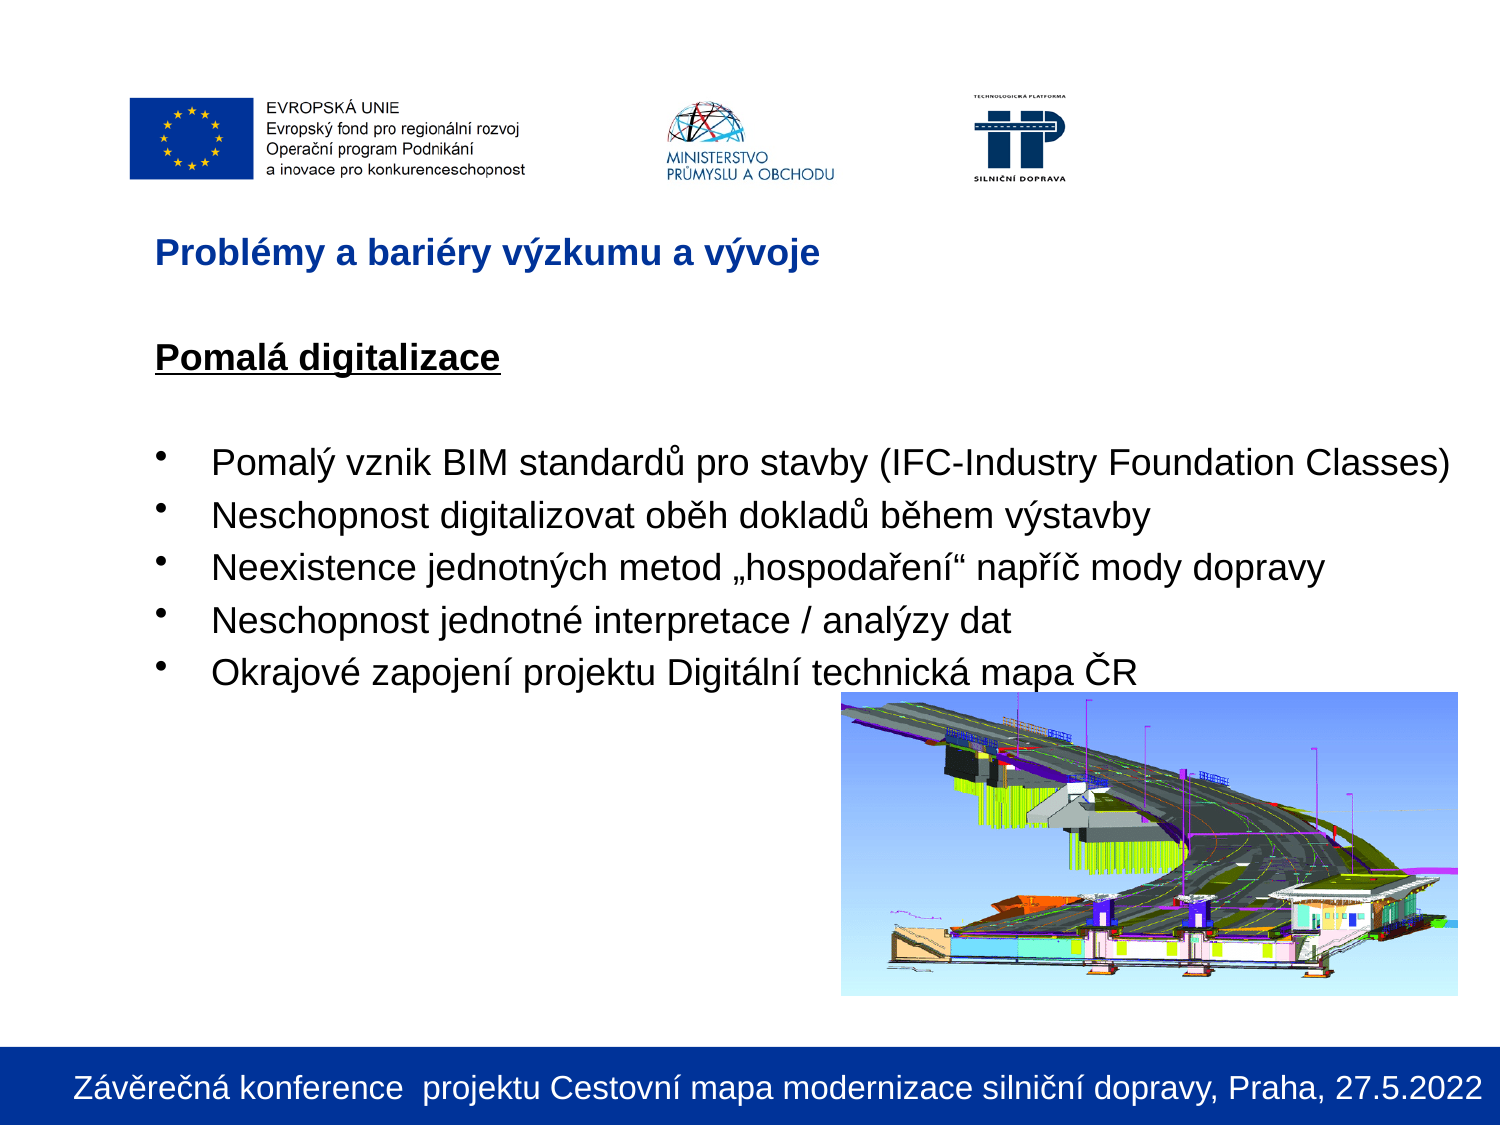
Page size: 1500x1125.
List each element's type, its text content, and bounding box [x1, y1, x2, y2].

text_box [0, 1046, 1500, 1125]
picture [840, 692, 1459, 996]
picture [101, 70, 583, 207]
text_box Závěrečná konference projektu Cestovní mapa modernizace silniční dopravy, Praha, 27.5.2022 [29, 1058, 1500, 1114]
subtitle Problémy a bariéry výzkumu a vývoje Pomalá digitalizace Pomalý vznik BIM standardů pro stavby (IFC-Industry Foundation Classes) Neschopnost digitalizovat oběh dokladů během výstavby Neexistence jednotných metod „hospodaření“ napříč mody dopravy Neschopnost jednotné interpretace / analýzy dat Okrajové zapojení projektu Digitální technická mapa ČR [139, 220, 1500, 1013]
picture [962, 91, 1078, 183]
picture [656, 90, 844, 191]
